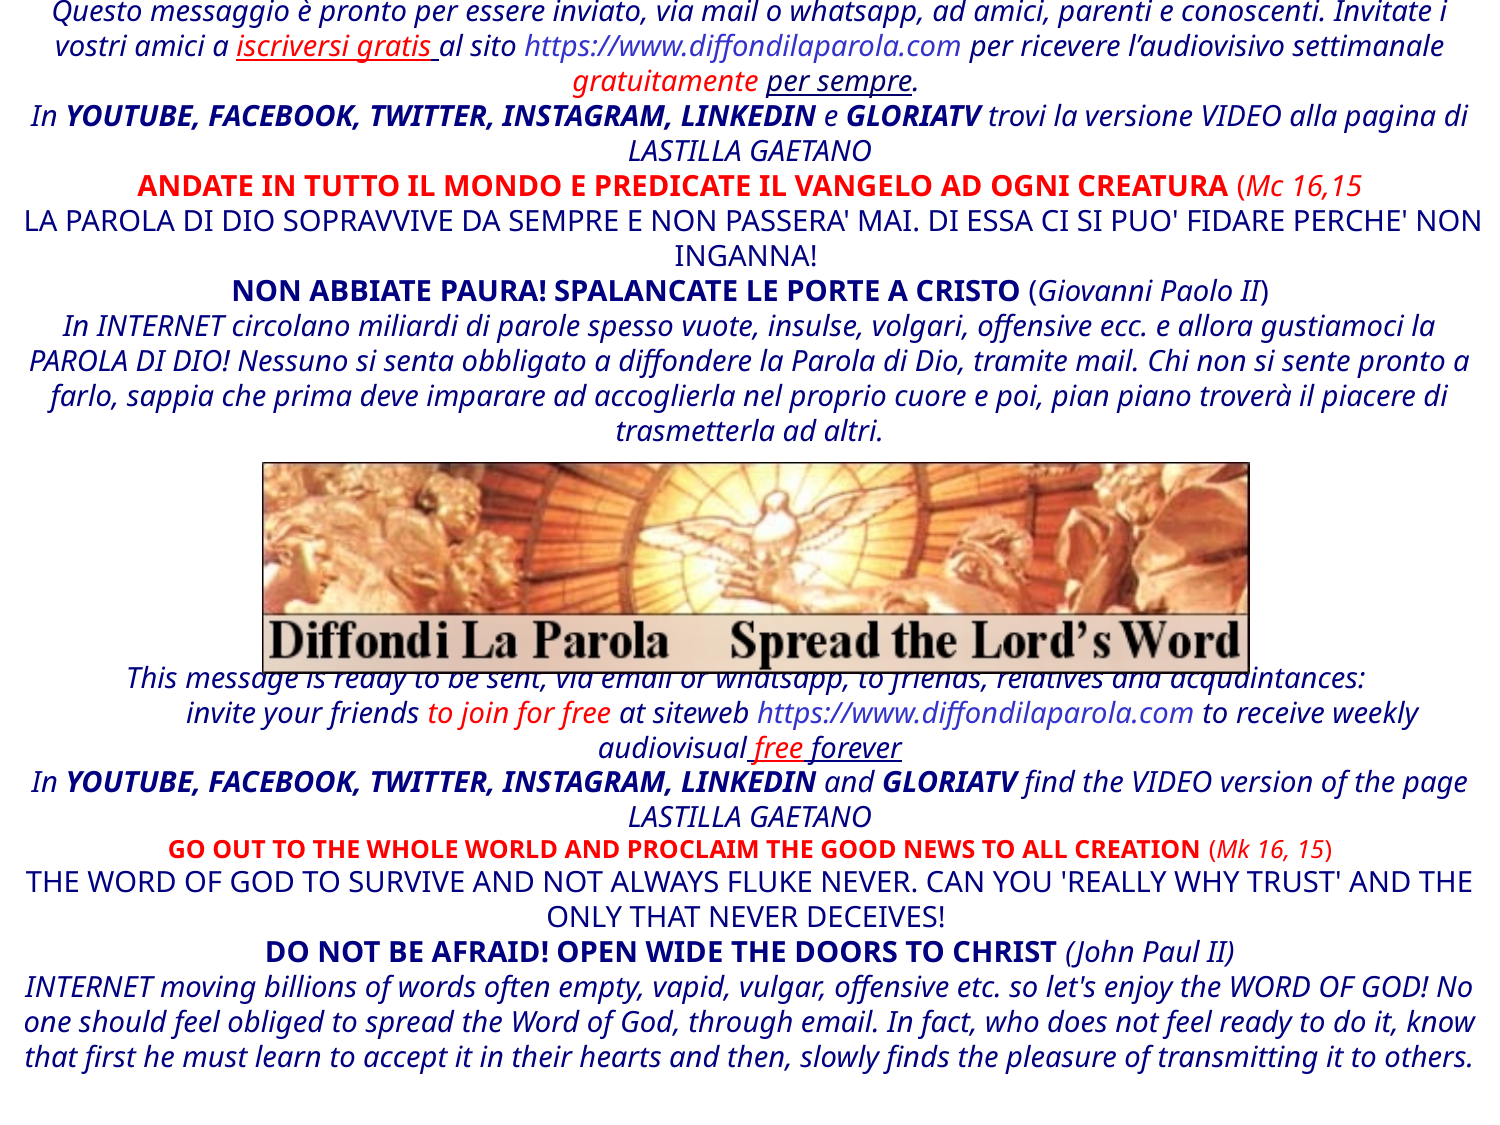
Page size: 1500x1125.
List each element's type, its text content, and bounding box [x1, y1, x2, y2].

text_box Questo messaggio è pronto per essere inviato, via mail o whatsapp, ad amici, parenti e conoscenti. Invitate i vostri amici a iscriversi gratis al sito https://www.diffondilaparola.com per ricevere l’audiovisivo settimanale gratuitamente per sempre. In YOUTUBE, FACEBOOK, TWITTER, INSTAGRAM, LINKEDIN e GLORIATV trovi la versione VIDEO alla pagina di LASTILLA GAETANO ANDATE IN TUTTO IL MONDO E PREDICATE IL VANGELO AD OGNI CREATURA (Mc 16,15 LA PAROLA DI DIO SOPRAVVIVE DA SEMPRE E NON PASSERA' MAI. DI ESSA CI SI PUO' FIDARE PERCHE' NON INGANNA! NON ABBIATE PAURA! SPALANCATE LE PORTE A CRISTO (Giovanni Paolo II) In INTERNET circolano miliardi di parole spesso vuote, insulse, volgari, offensive ecc. e allora gustiamoci la PAROLA DI DIO! Nessuno si senta obbligato a diffondere la Parola di Dio, tramite mail. Chi non si sente pronto a farlo, sappia che prima deve imparare ad accoglierla nel proprio cuore e poi, pian piano troverà il piacere di trasmetterla ad altri. This message is ready to be sent, via email or whatsapp, to friends, relatives and acquaintances: invite your friends to join for free at siteweb https://www.diffondilaparola.com to receive weekly audiovisual free forever In YOUTUBE, FACEBOOK, TWITTER, INSTAGRAM, LINKEDIN and GLORIATV find the VIDEO version of the page LASTILLA GAETANO GO OUT TO THE WHOLE WORLD AND PROCLAIM THE GOOD NEWS TO ALL CREATION (Mk 16, 15) THE WORD OF GOD TO SURVIVE AND NOT ALWAYS FLUKE NEVER. CAN YOU 'REALLY WHY TRUST' AND THE ONLY THAT NEVER DECEIVES! DO NOT BE AFRAID! OPEN WIDE THE DOORS TO CHRIST (John Paul II) INTERNET moving billions of words often empty, vapid, vulgar, offensive etc. so let's enjoy the WORD OF GOD! No one should feel obliged to spread the Word of God, through email. In fact, who does not feel ready to do it, know that first he must learn to accept it in their hearts and then, slowly finds the pleasure of transmitting it to others. [0, 0, 1500, 1081]
picture [262, 462, 1250, 674]
